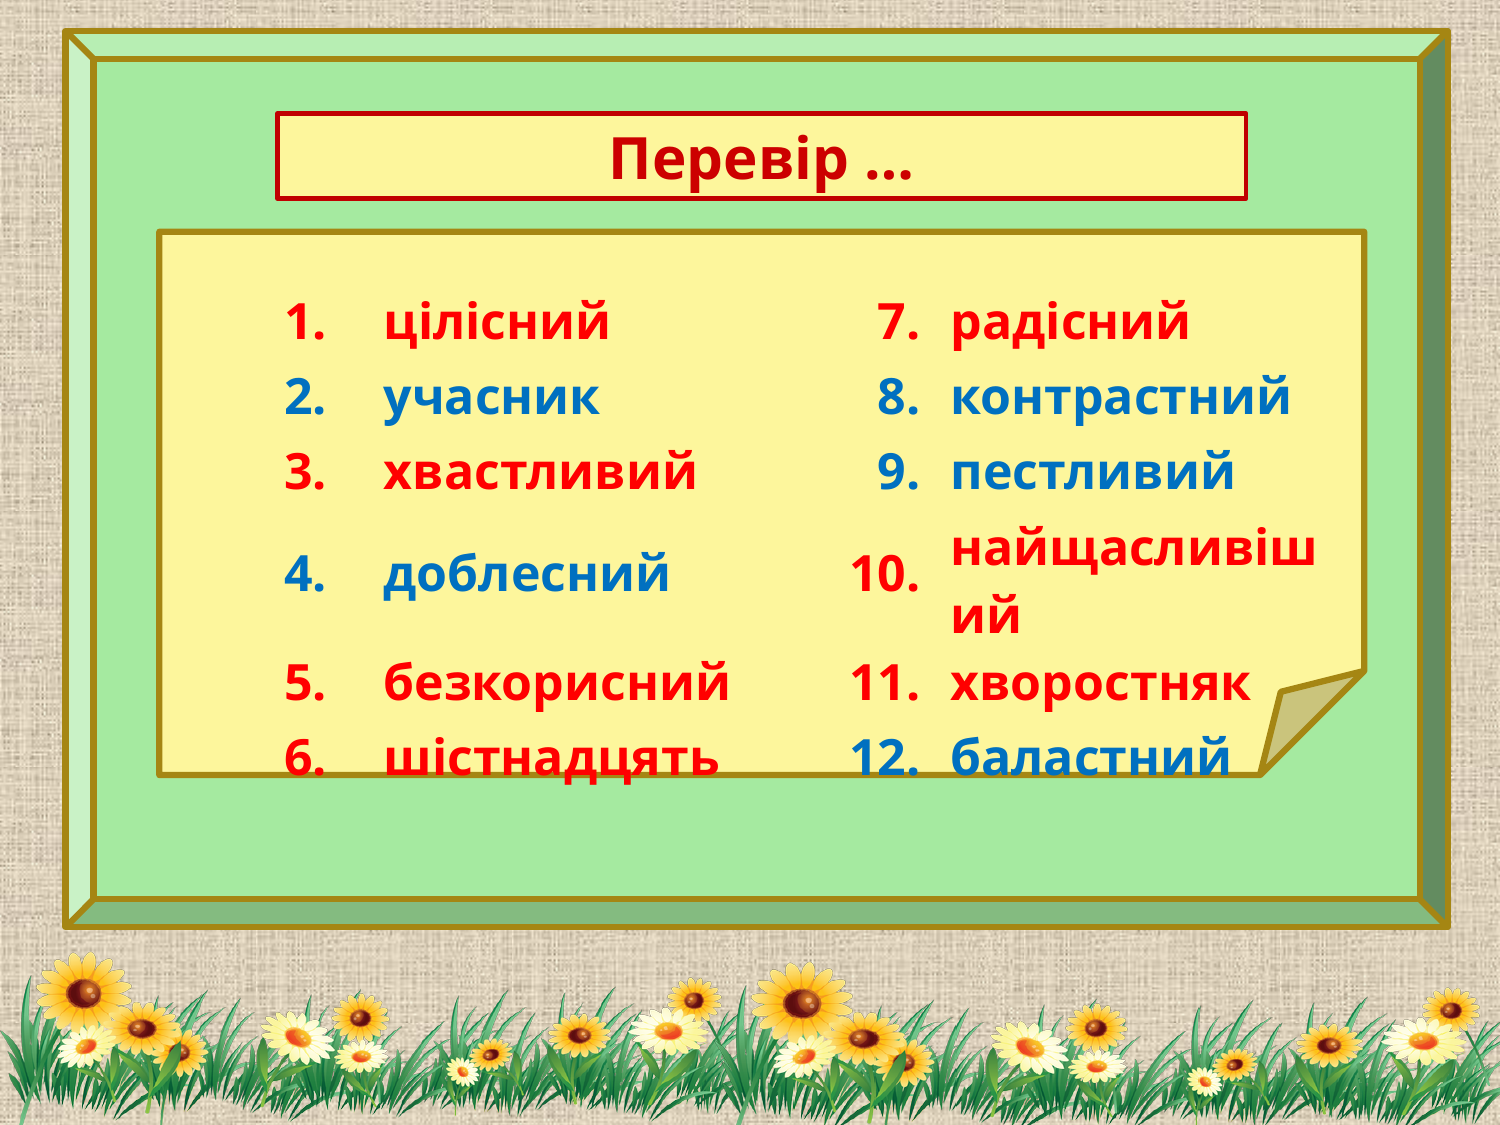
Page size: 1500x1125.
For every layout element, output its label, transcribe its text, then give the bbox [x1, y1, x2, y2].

table_cell 10. [820, 504, 936, 639]
table_cell хворостняк [936, 639, 1363, 714]
table_cell контрастний [936, 354, 1363, 429]
table_cell найщасливіший [936, 504, 1363, 639]
table_header радісний [936, 279, 1363, 354]
table_cell 6. [269, 714, 369, 789]
table_cell безкорисний [369, 639, 820, 714]
text_box [156, 228, 1368, 779]
table_cell 8. [820, 354, 936, 429]
table_cell пестливий [936, 429, 1363, 504]
text_box [62, 28, 1451, 930]
table_cell доблесний [369, 504, 820, 639]
table_cell учасник [369, 354, 820, 429]
table_cell шістнадцять [369, 714, 820, 789]
table_cell баластний [936, 714, 1363, 789]
table_cell 9. [820, 429, 936, 504]
table_cell хвастливий [369, 429, 820, 504]
table_header цілісний [369, 279, 820, 354]
table_cell 4. [269, 504, 369, 639]
table_header 7. [820, 279, 936, 354]
picture [0, 0, 1500, 1125]
table_cell 11. [820, 639, 936, 714]
table_cell 5. [269, 639, 369, 714]
table_header 1. [269, 279, 369, 354]
table_cell 12. [820, 714, 936, 789]
text_box Перевір … [277, 113, 1247, 199]
table_cell 2. [269, 354, 369, 429]
table_cell 3. [269, 429, 369, 504]
